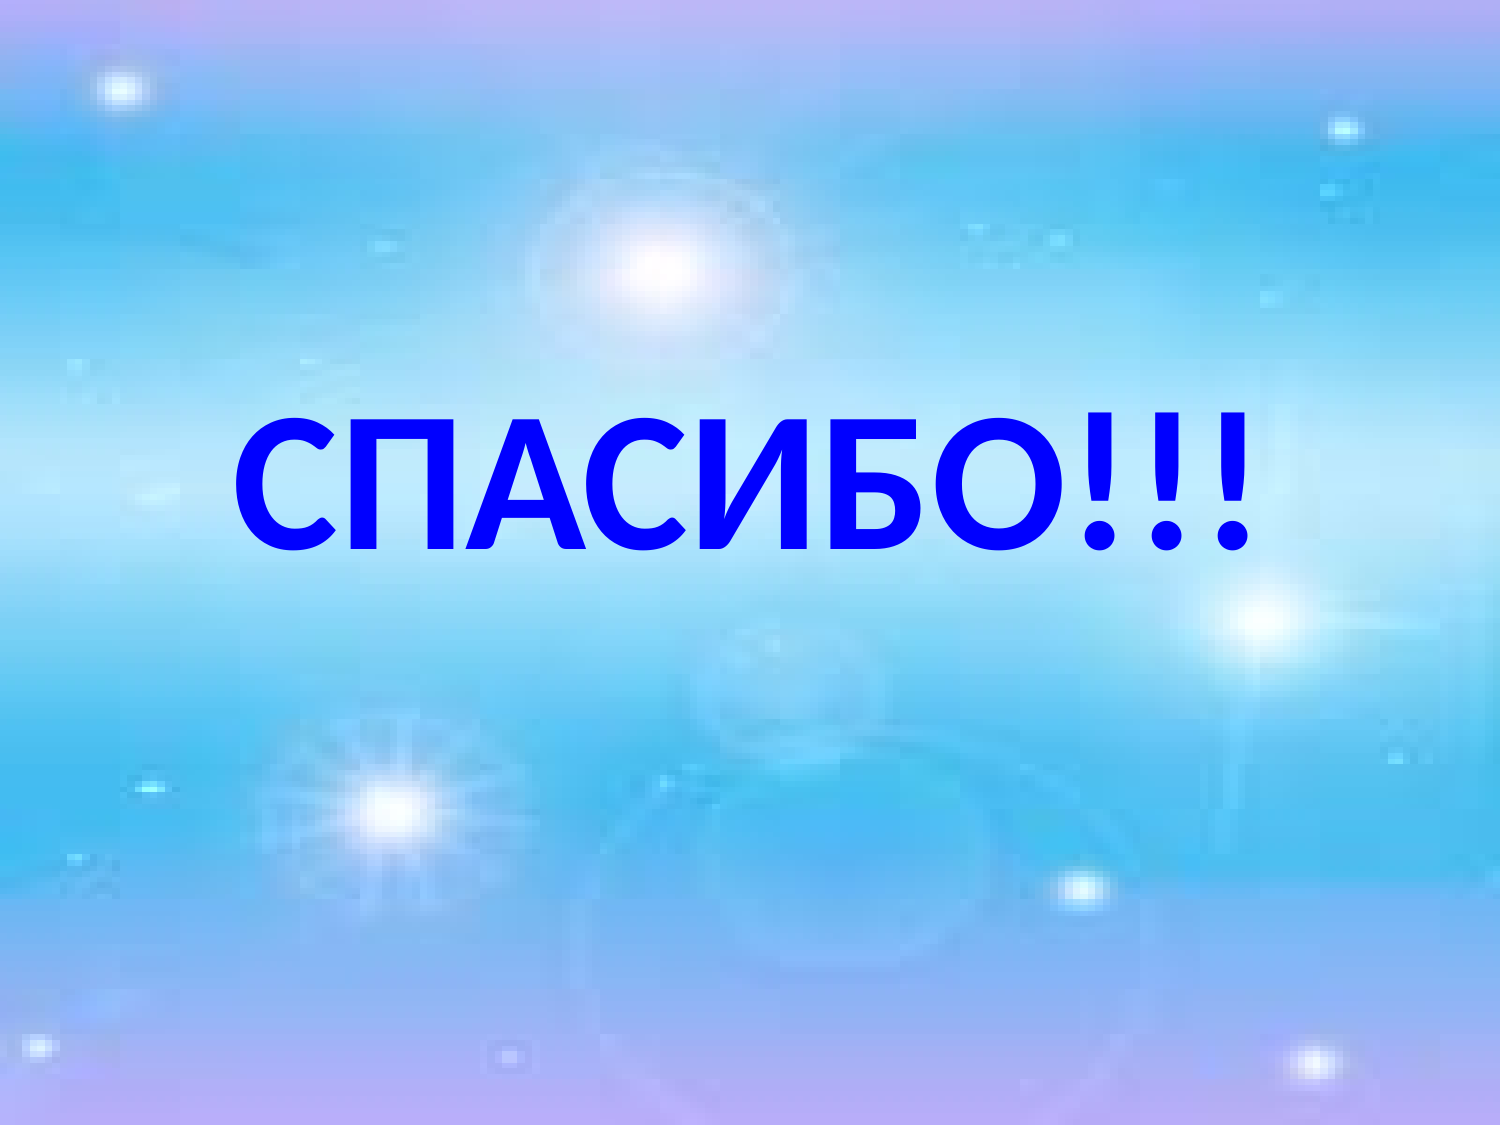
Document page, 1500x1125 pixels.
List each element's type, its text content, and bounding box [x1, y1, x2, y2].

title СПАСИБО!!! [112, 349, 1388, 591]
picture [0, 0, 1500, 1125]
